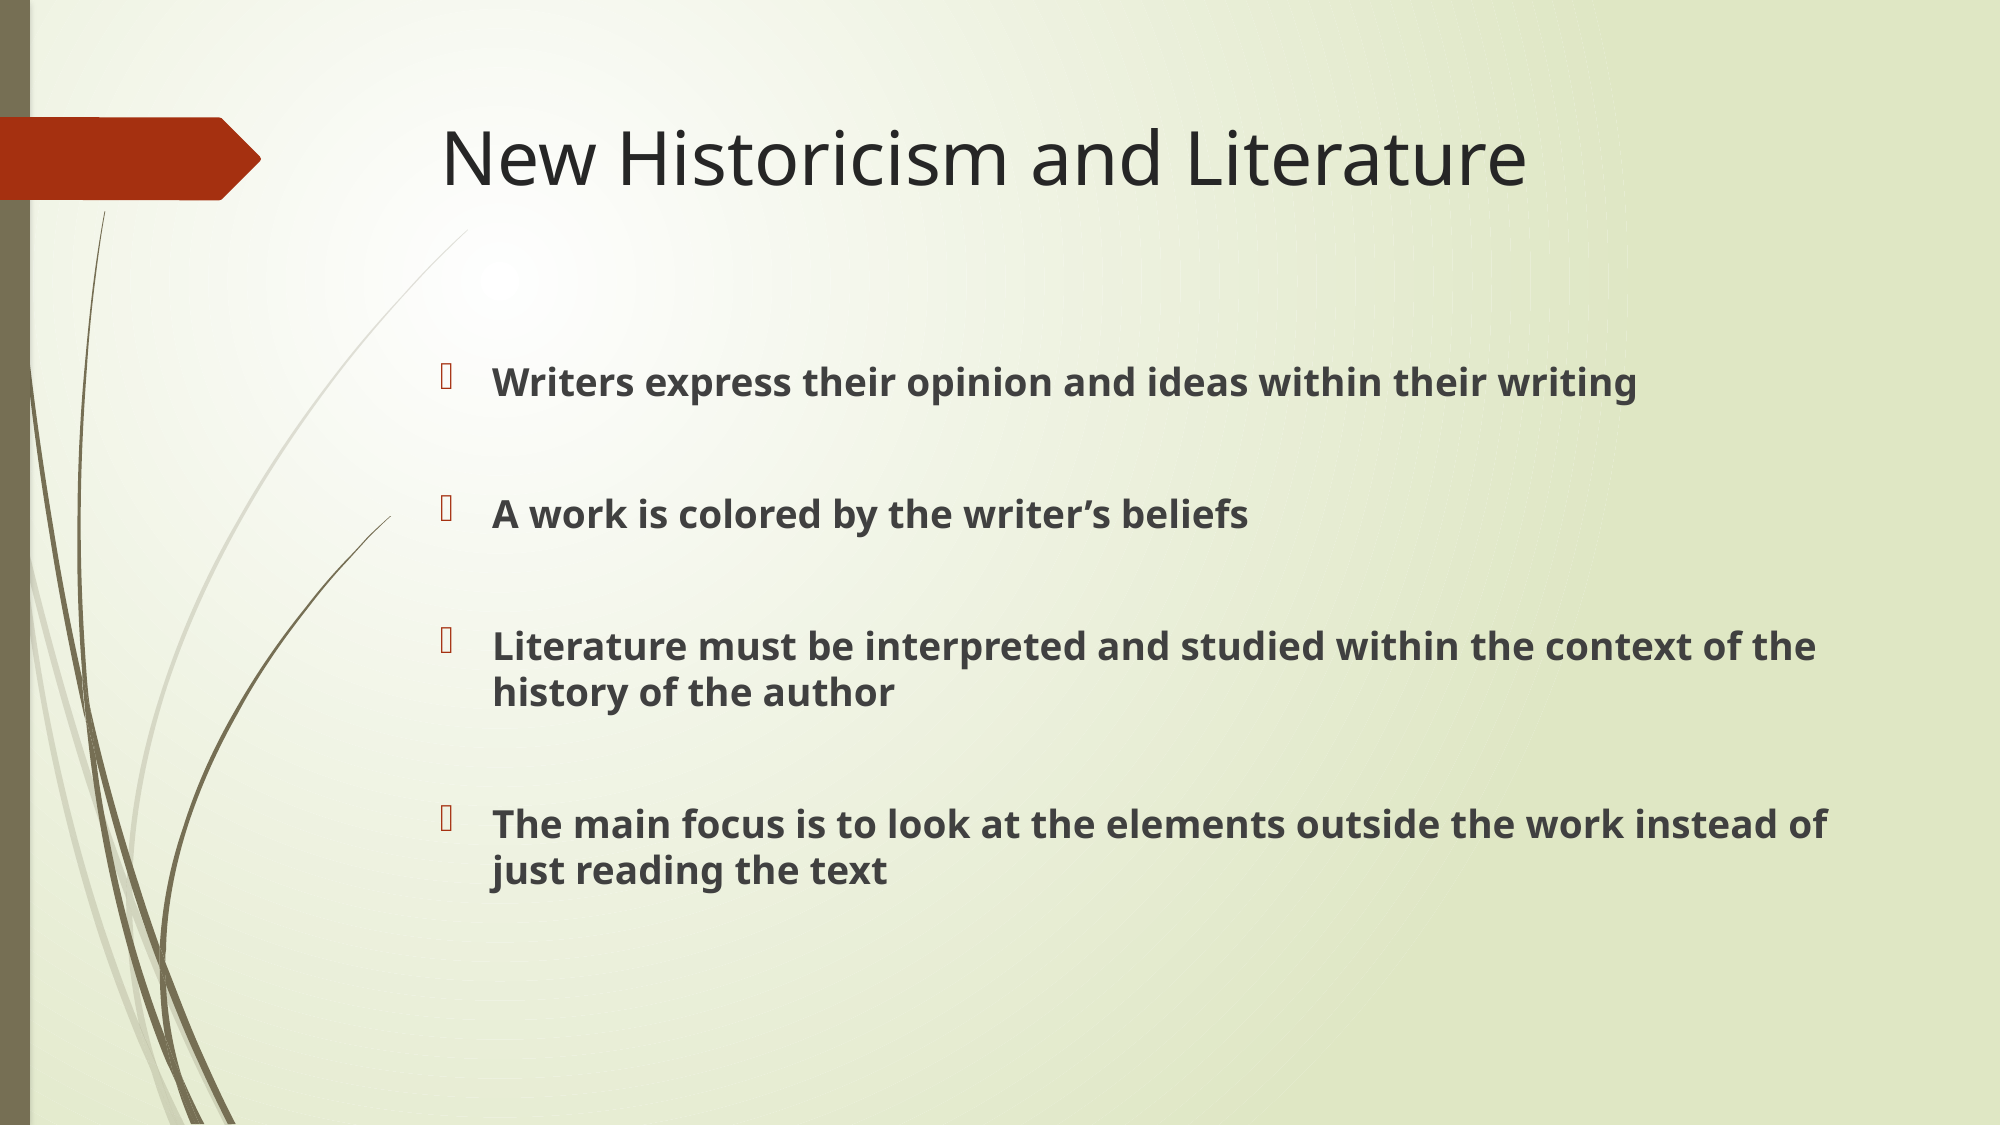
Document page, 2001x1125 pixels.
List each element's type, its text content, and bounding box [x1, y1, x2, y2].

title New Historicism and Literature [425, 102, 1888, 313]
list Writers express their opinion and ideas within their writing A work is colored by the writer’s beliefs Literature must be interpreted and studied within the context of the history of the author The main focus is to look at the elements outside the work instead of just reading the text [424, 350, 1888, 970]
